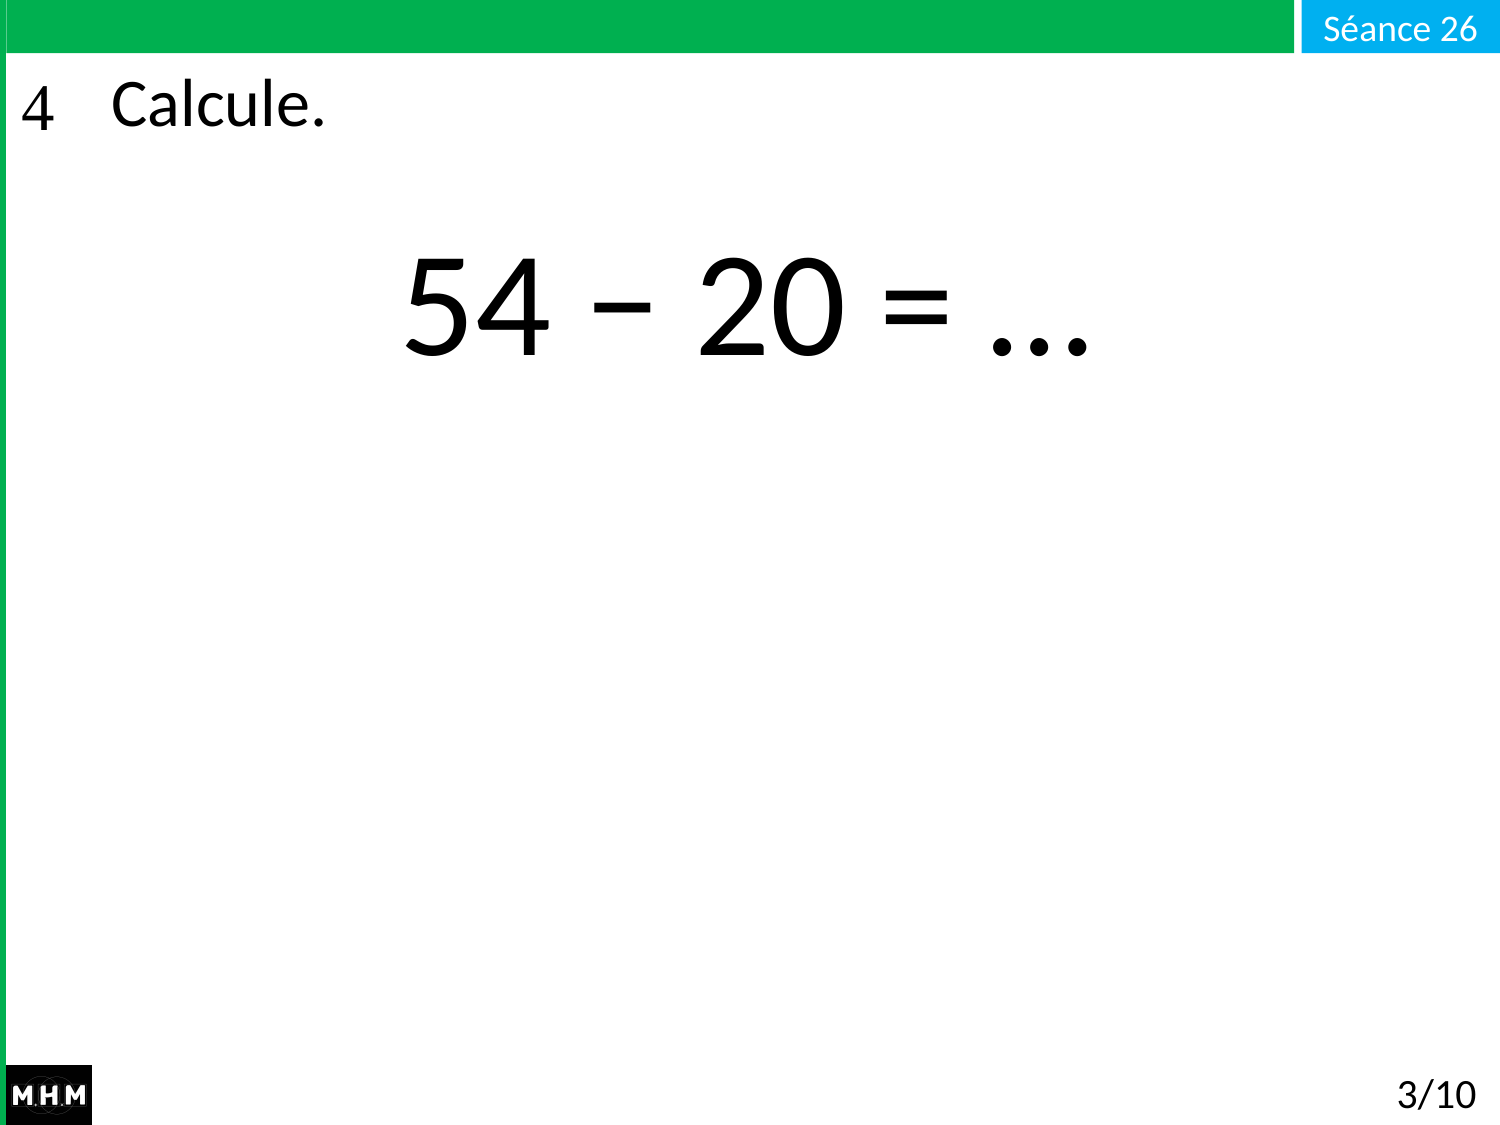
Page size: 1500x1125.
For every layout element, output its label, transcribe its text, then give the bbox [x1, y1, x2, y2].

list 3/10 [1373, 1064, 1500, 1125]
picture [6, 1065, 92, 1125]
text_box 54 − 20 = … [385, 197, 1254, 393]
title Calcule. [96, 60, 1391, 150]
